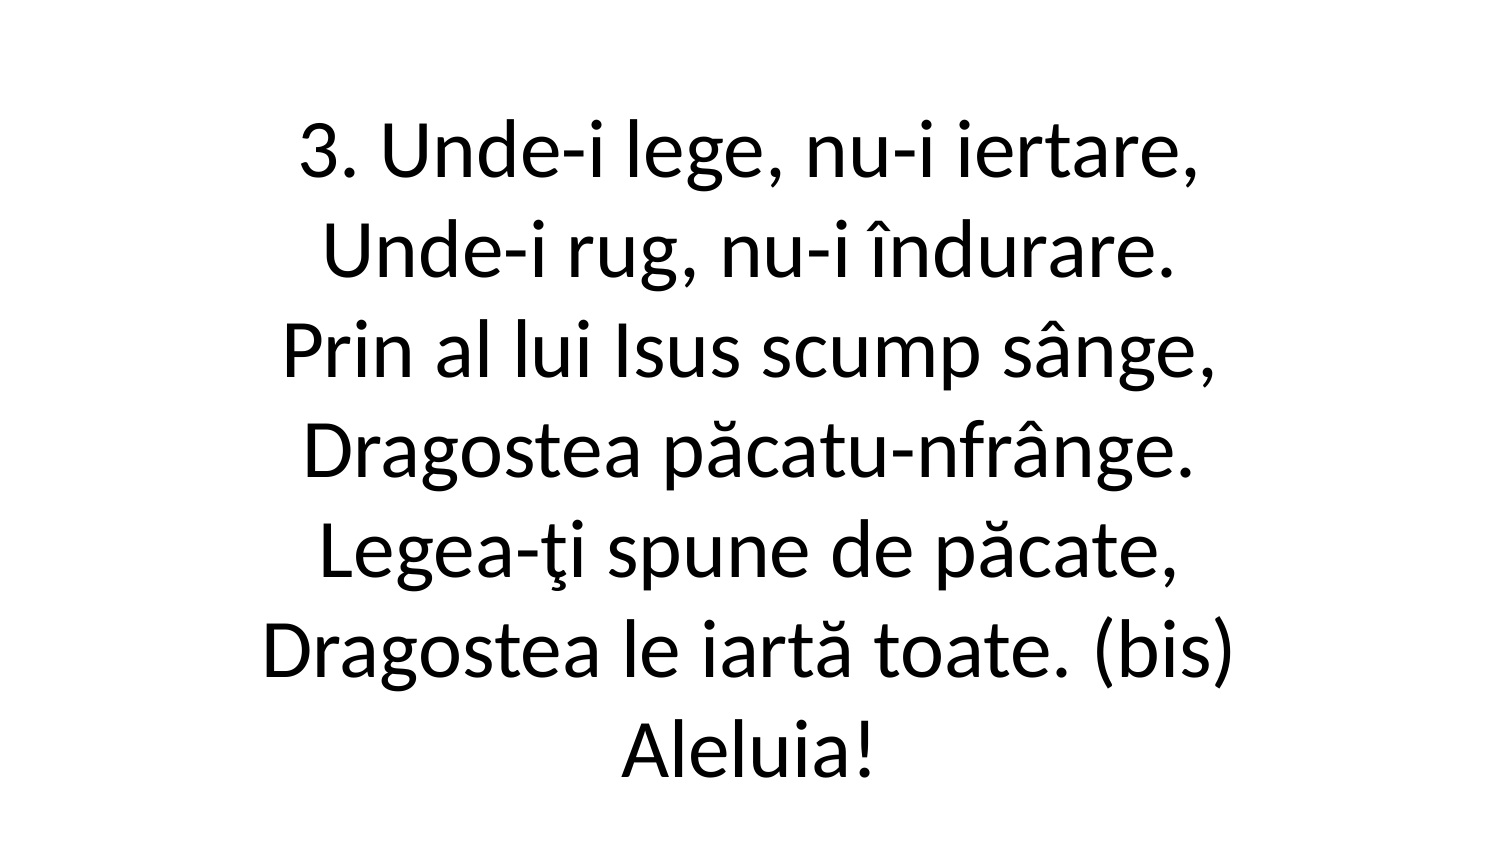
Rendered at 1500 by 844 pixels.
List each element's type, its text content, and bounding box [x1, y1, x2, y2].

text_box 3. Unde-i lege, nu-i iertare, Unde-i rug, nu-i îndurare. Prin al lui Isus scump sânge, Dragostea păcatu-nfrânge. Legea-ţi spune de păcate, Dragostea le iartă toate. (bis) Aleluia! [246, 42, 1254, 802]
